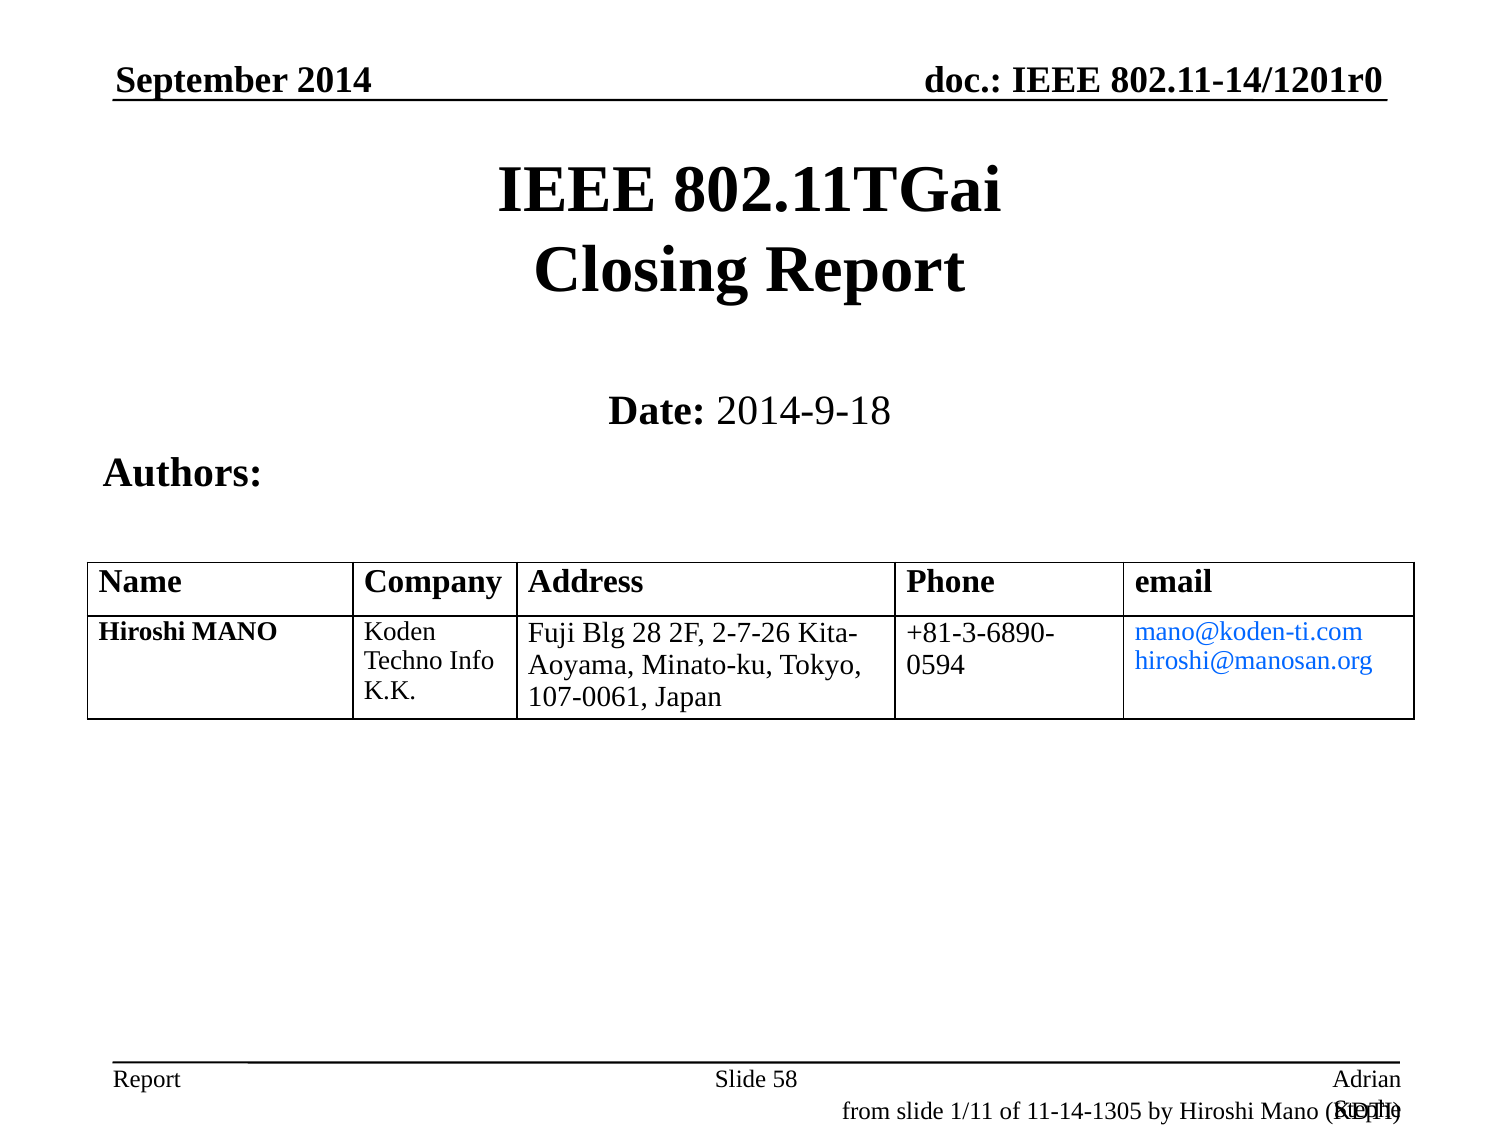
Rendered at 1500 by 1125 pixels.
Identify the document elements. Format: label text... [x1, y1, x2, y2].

text_box from slide 1/11 of 11-14-1305 by Hiroshi Mano (KDTI) [343, 1087, 1417, 1125]
table_header email [1124, 563, 1413, 615]
list Date: 2014-9-18 [112, 375, 1388, 438]
table_header Name [88, 563, 352, 615]
table_cell mano@koden-ti.com hiroshi@manosan.org [1124, 617, 1413, 718]
footer Adrian Stephens, Intel Corporation [1324, 1061, 1402, 1087]
table_header Address [518, 563, 894, 615]
slide_number Slide 58 [712, 1061, 800, 1087]
table_cell +81-3-6890-0594 [896, 617, 1123, 718]
table_cell Hiroshi MANO [88, 617, 352, 718]
table_cell Koden Techno Info K.K. [354, 617, 516, 718]
table_header Company [354, 563, 516, 615]
text_box September 2014 [115, 54, 373, 100]
text_box Authors: [87, 437, 325, 500]
table_header Phone [896, 563, 1123, 615]
table_cell Fuji Blg 28 2F, 2-7-26 Kita-Aoyama, Minato-ku, Tokyo, 107-0061, Japan [518, 617, 894, 718]
title IEEE 802.11TGai Closing Report [112, 137, 1388, 313]
